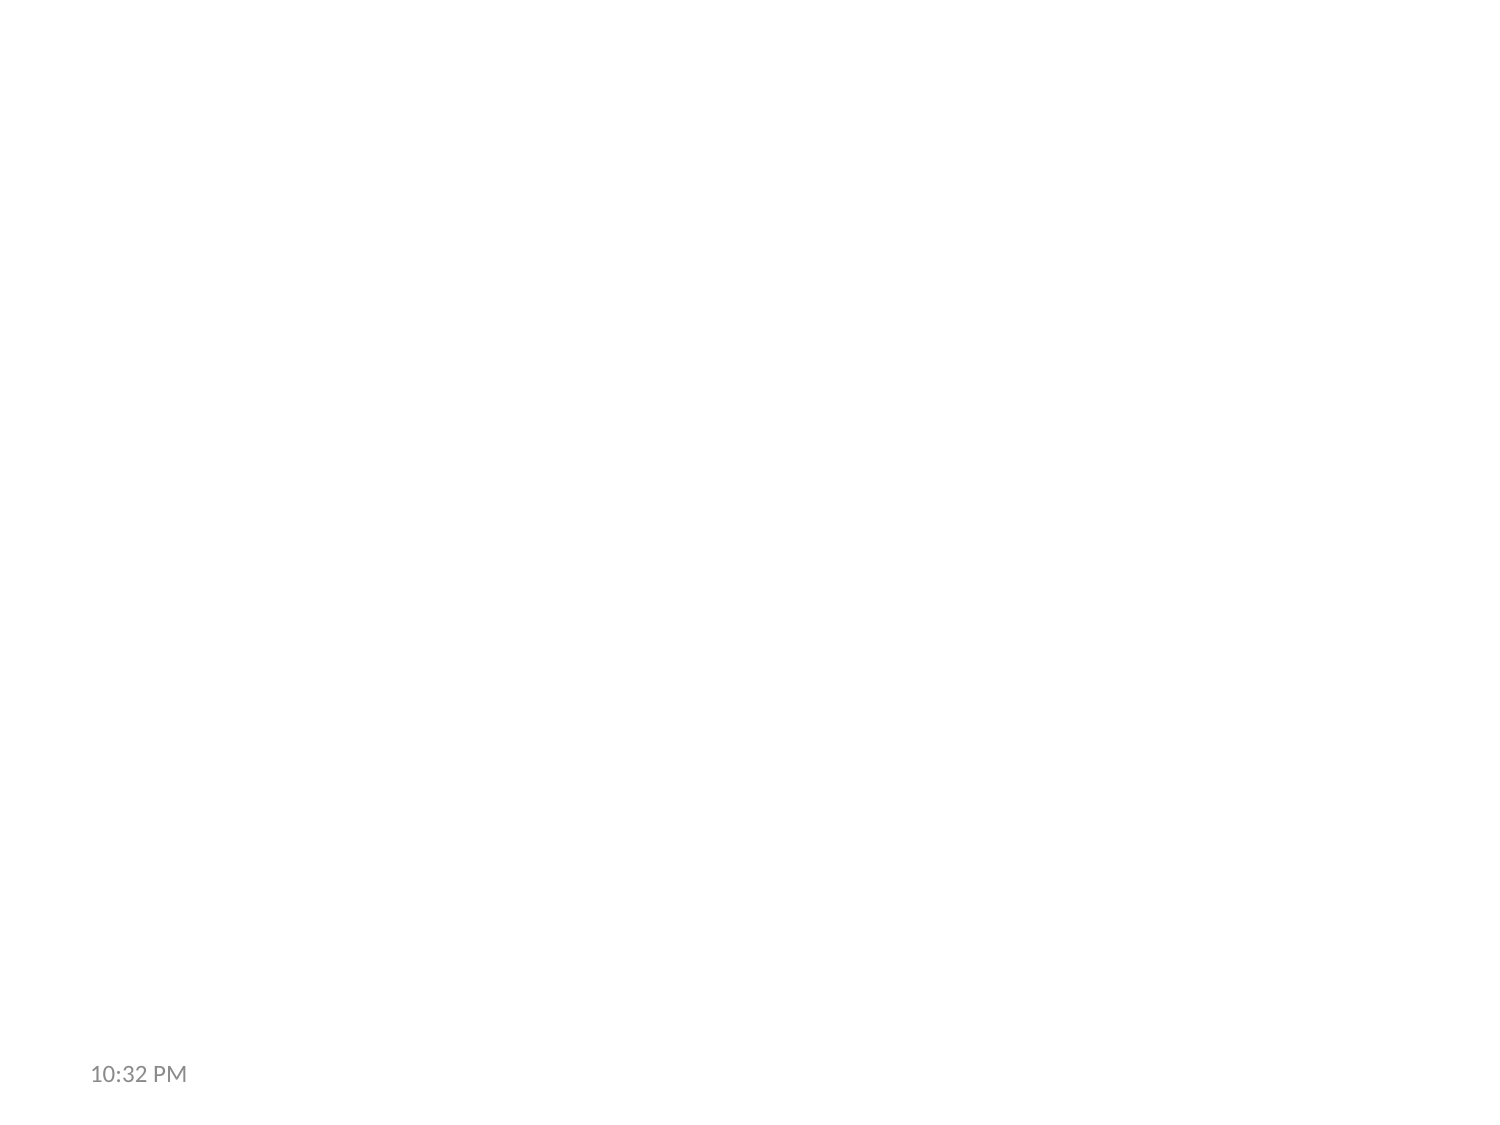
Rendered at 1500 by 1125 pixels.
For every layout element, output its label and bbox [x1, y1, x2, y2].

slide_number [75, 1042, 425, 1103]
